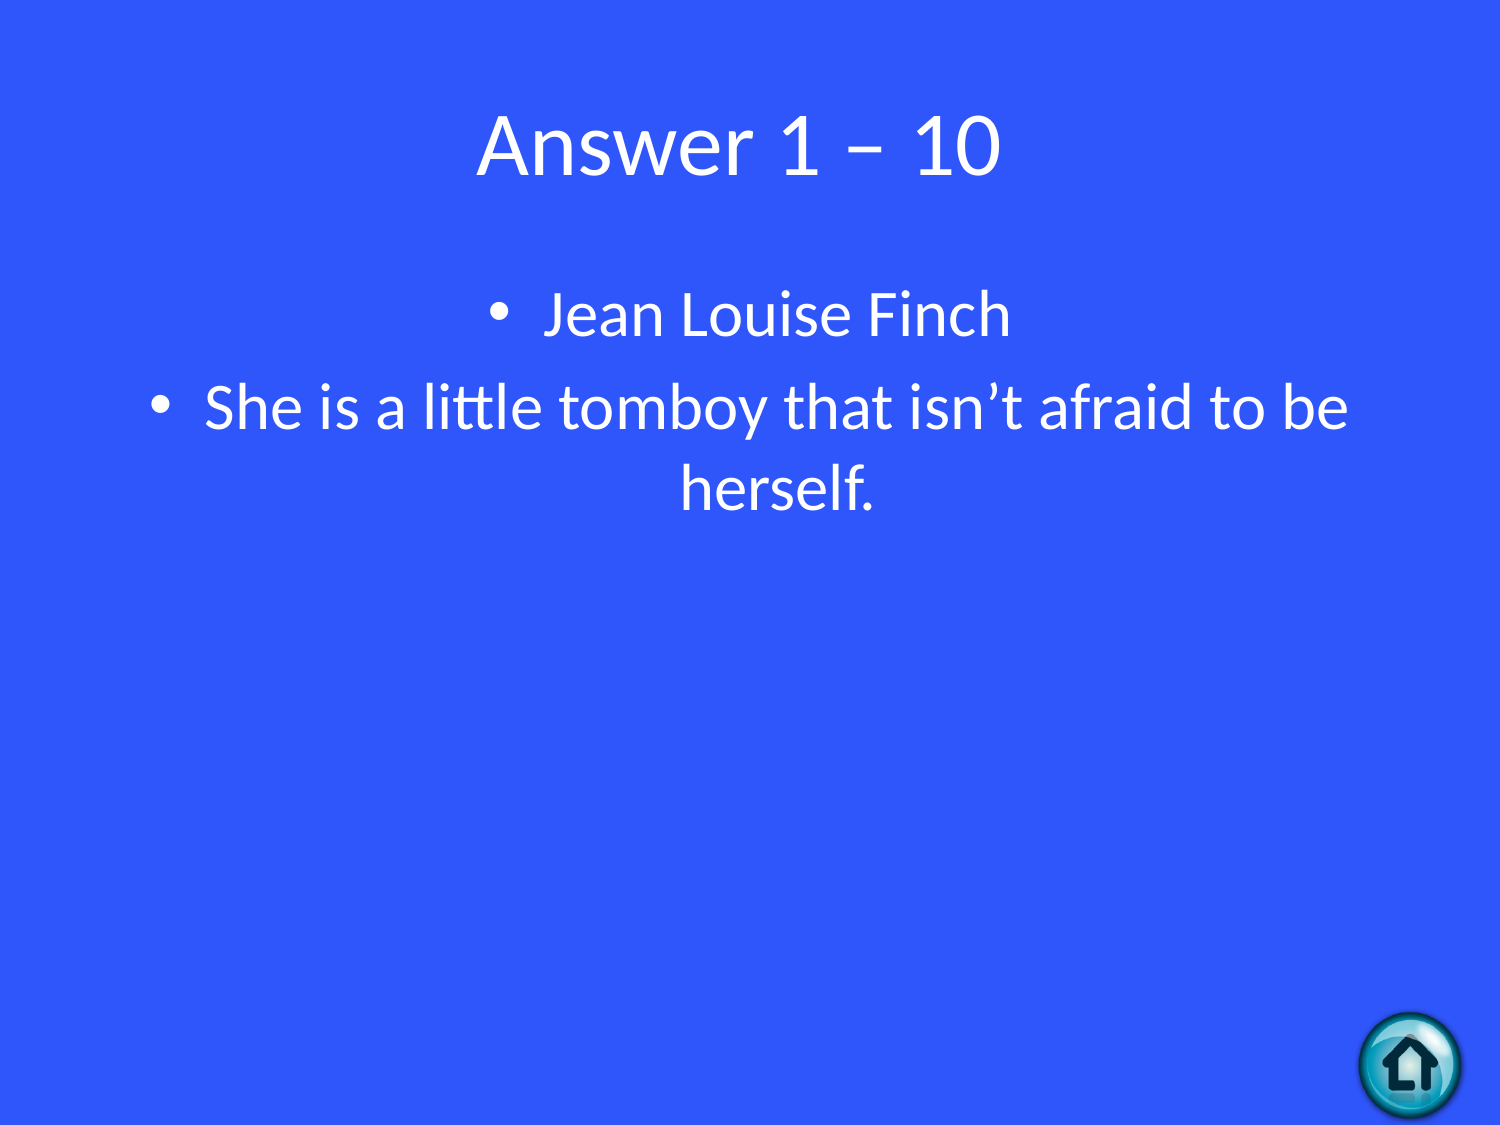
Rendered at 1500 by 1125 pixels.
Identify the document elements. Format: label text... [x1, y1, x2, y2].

picture [1349, 1006, 1469, 1125]
title Answer 1 – 10 [74, 44, 1426, 233]
list Jean Louise Finch She is a little tomboy that isn’t afraid to be herself. [74, 262, 1426, 1006]
